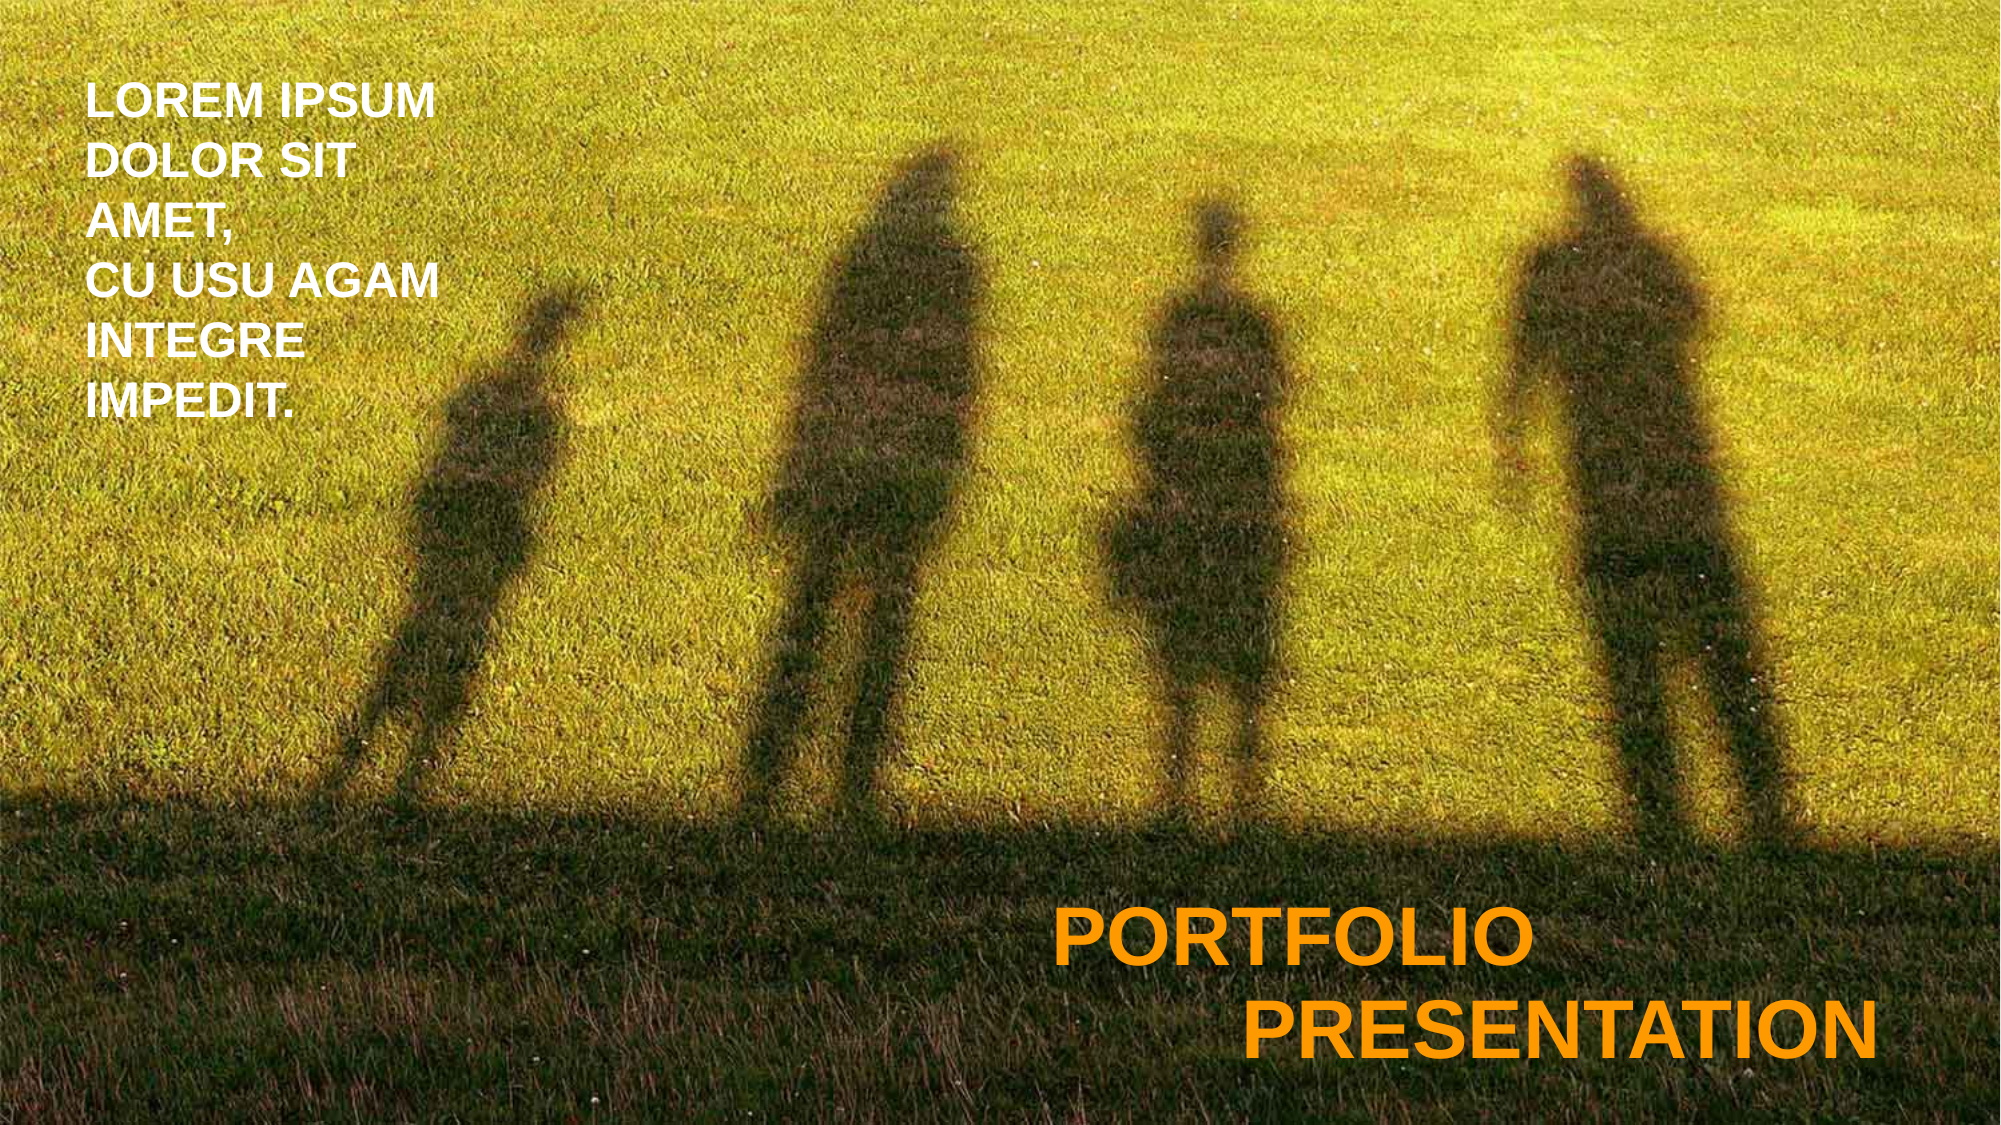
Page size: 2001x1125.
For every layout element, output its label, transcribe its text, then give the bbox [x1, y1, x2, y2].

text_box LOREM IPSUM DOLOR SIT AMET, CU USU AGAM INTEGRE IMPEDIT. [69, 60, 518, 436]
text_box PRESENTATION [1241, 965, 1963, 1084]
picture [0, 0, 2001, 1125]
text_box PORTFOLIO [1051, 872, 1773, 991]
